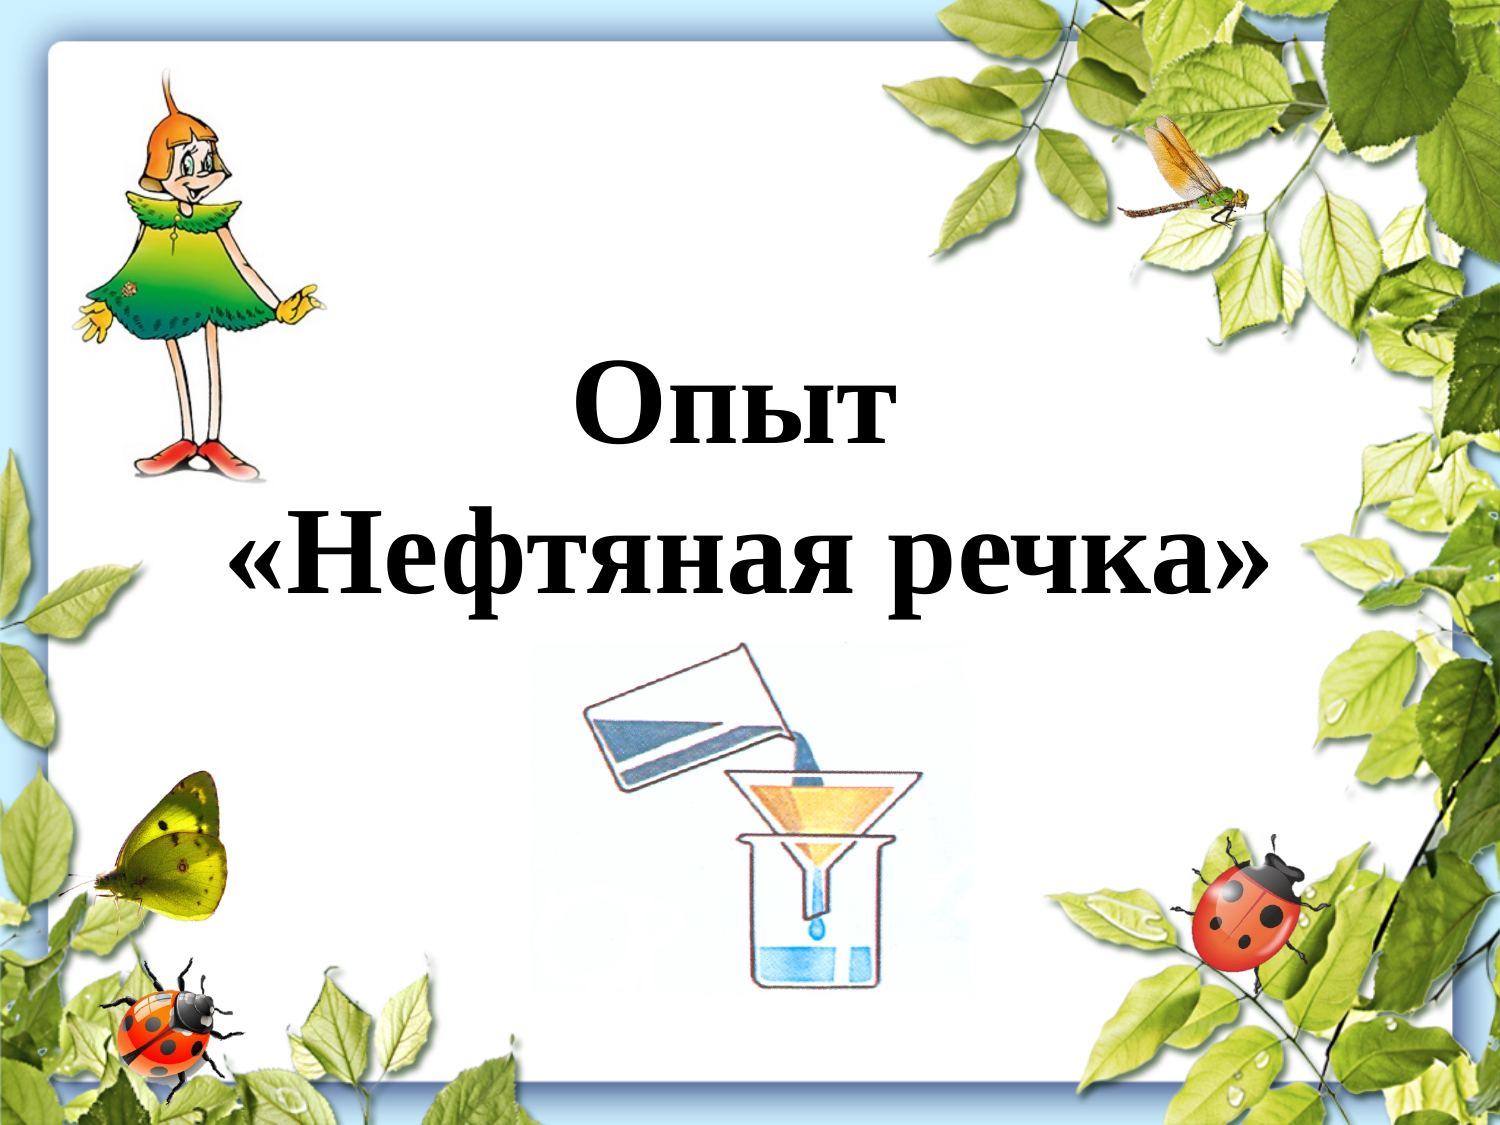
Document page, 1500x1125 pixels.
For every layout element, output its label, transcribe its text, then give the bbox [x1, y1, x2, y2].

text_box Опыт «Нефтяная речка» [206, 311, 1294, 627]
text_box [112, 78, 1388, 634]
picture [0, 0, 1500, 1125]
